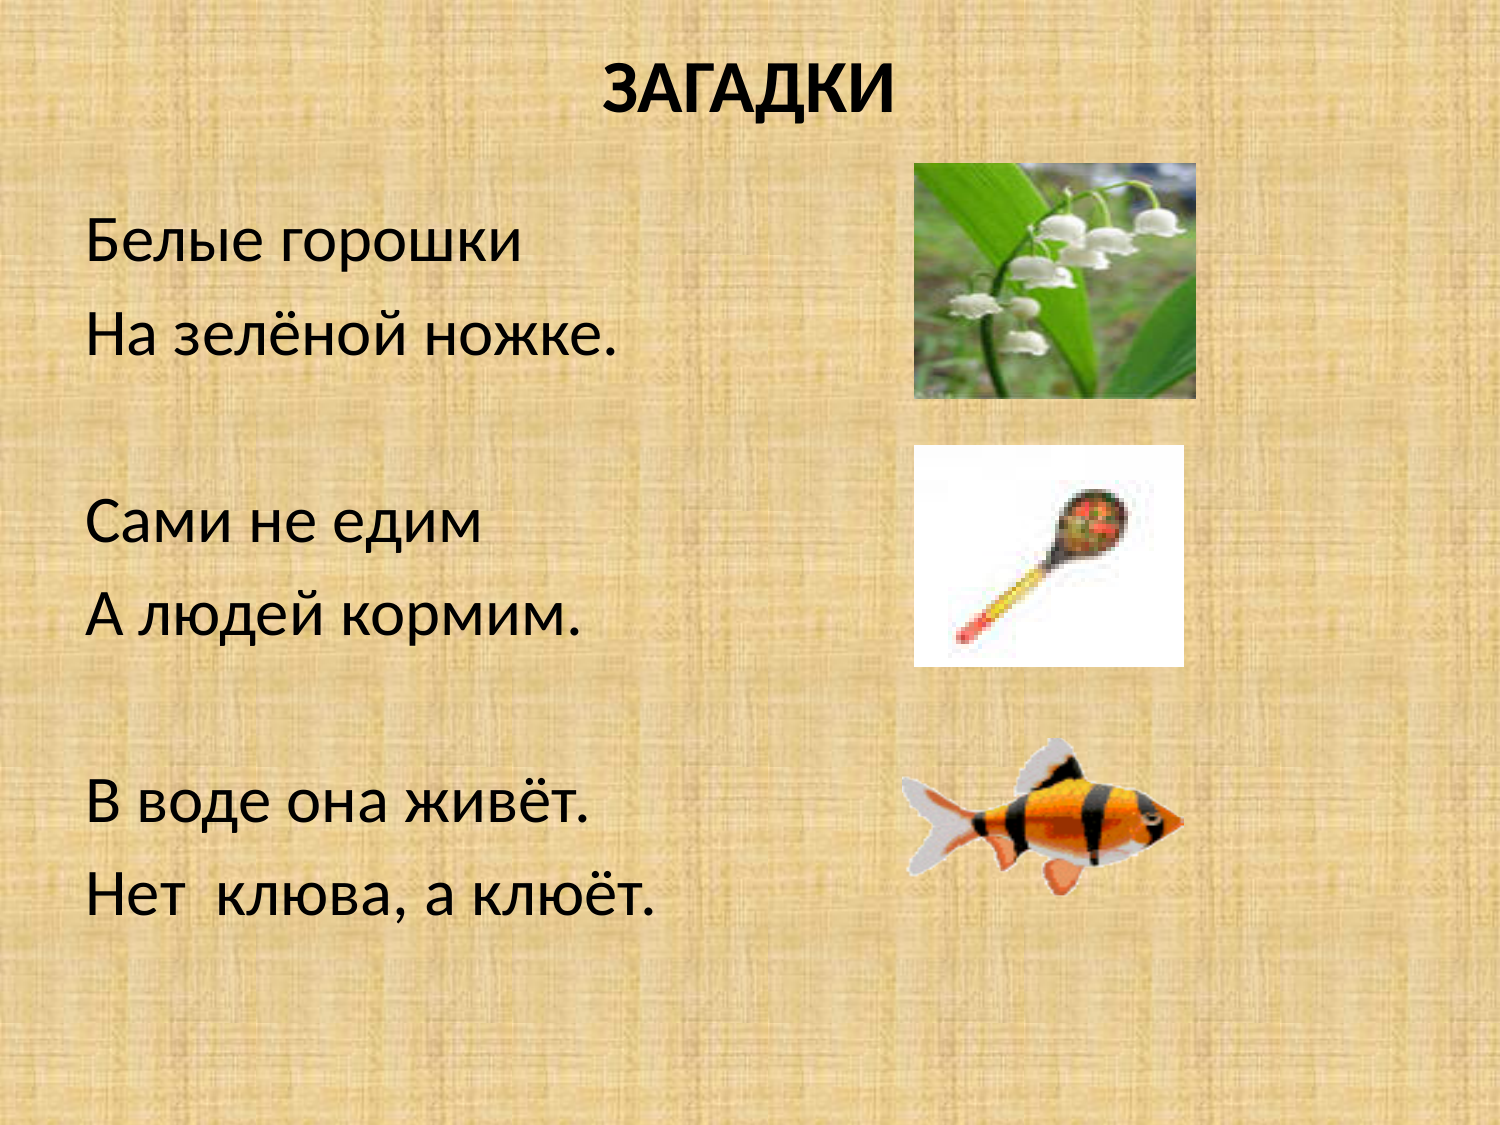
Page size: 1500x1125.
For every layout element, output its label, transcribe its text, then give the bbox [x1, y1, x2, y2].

title ЗАГАДКИ [75, 0, 1425, 164]
list Белые горошки На зелёной ножке. Сами не едим А людей кормим. В воде она живёт. Нет клюва, а клюёт. [70, 187, 786, 1125]
picture [0, 0, 1500, 1125]
